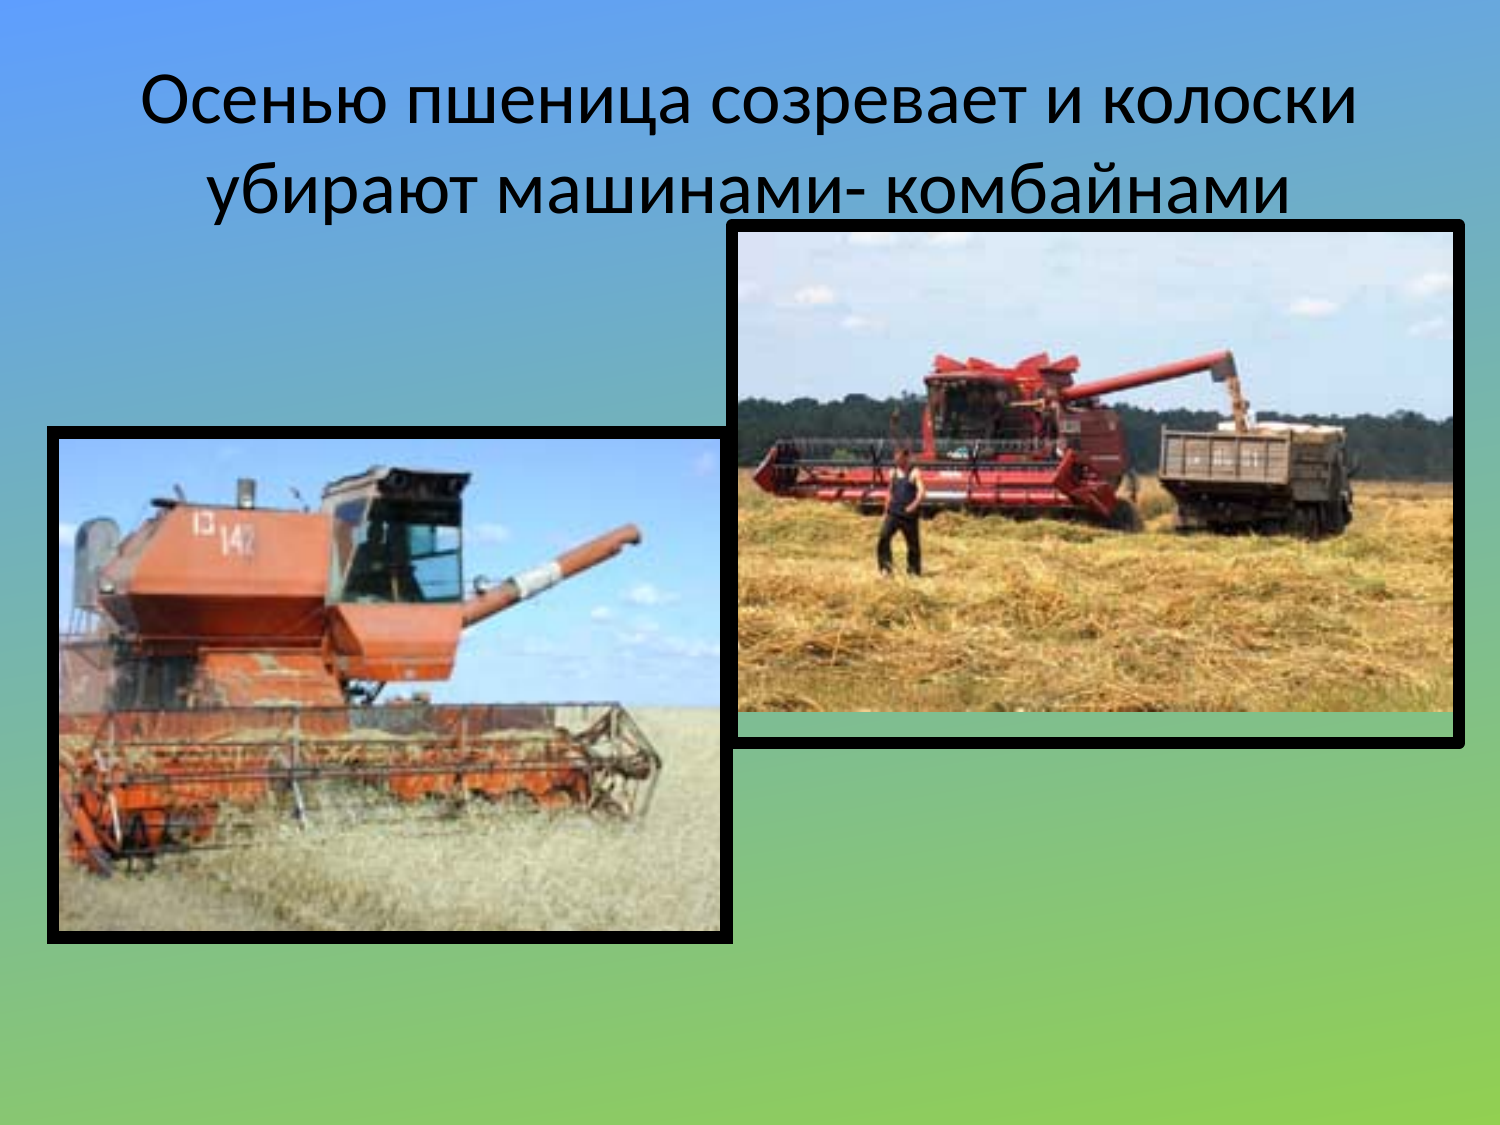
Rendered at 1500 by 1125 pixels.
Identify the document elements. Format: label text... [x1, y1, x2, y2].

text_box [53, 432, 727, 938]
title Осенью пшеница созревает и колоски убирают машинами- комбайнами [75, 45, 1425, 233]
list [737, 231, 1454, 737]
